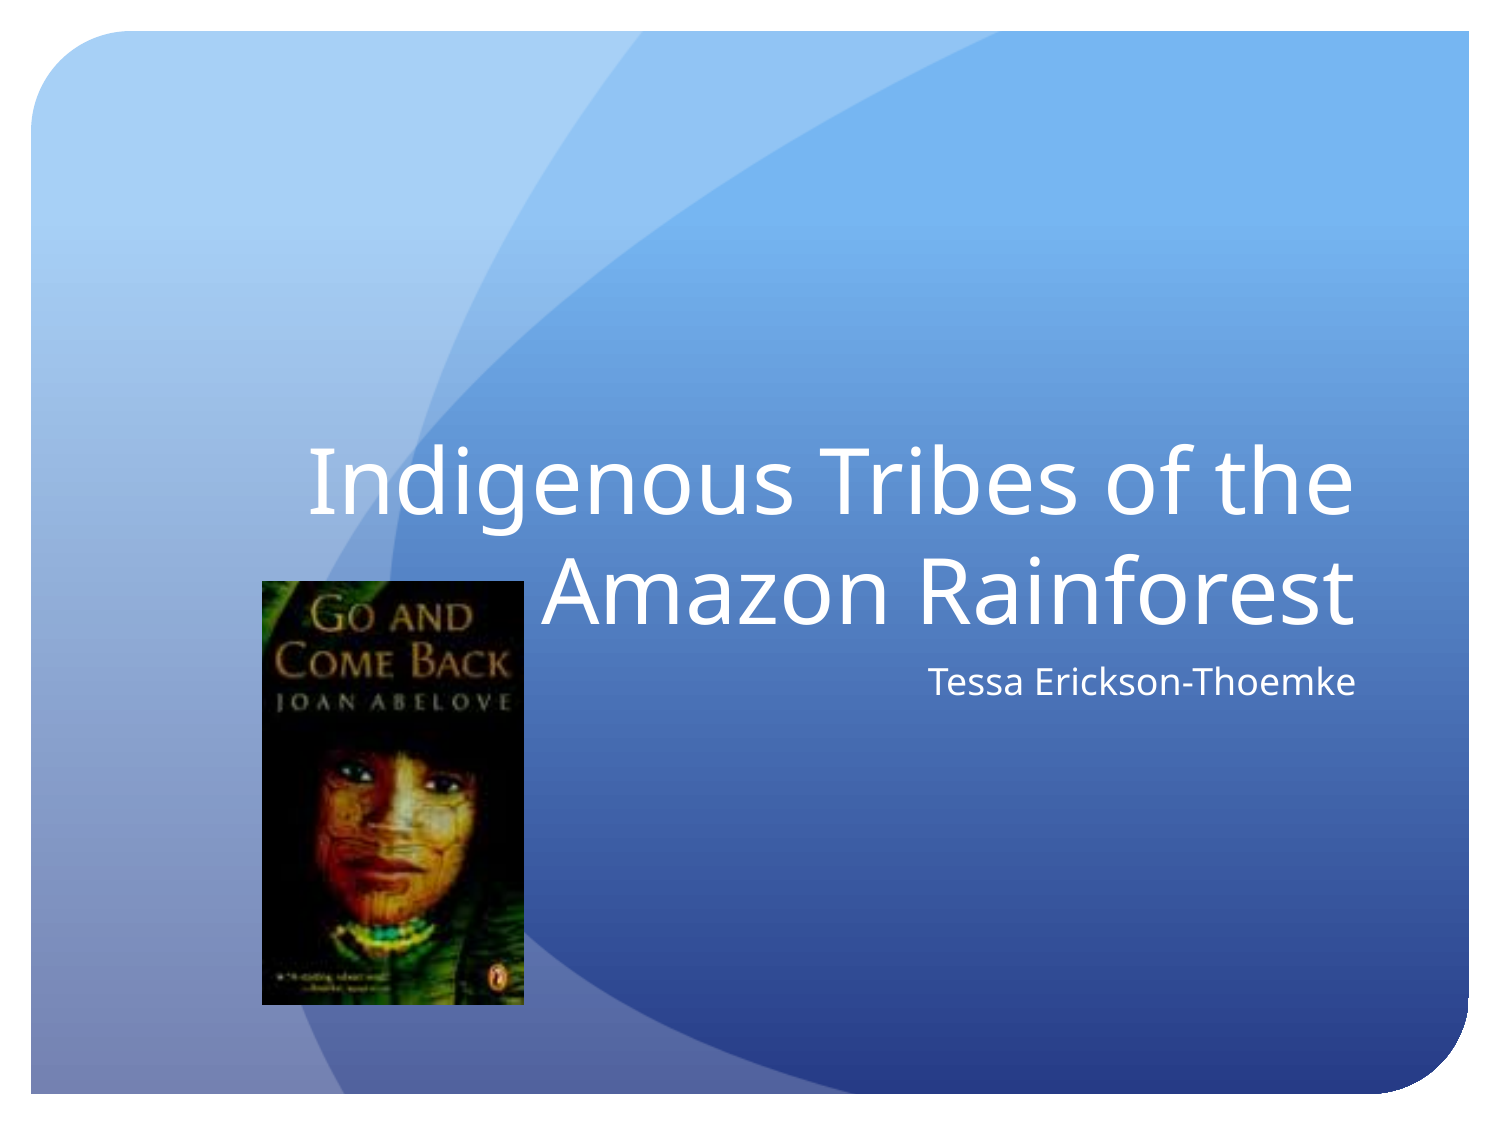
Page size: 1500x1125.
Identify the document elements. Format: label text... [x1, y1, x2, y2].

subtitle Tessa Erickson-Thoemke [524, 650, 1372, 939]
picture [25, 30, 1474, 1095]
title Indigenous Tribes of the Amazon Rainforest [262, 408, 1372, 650]
